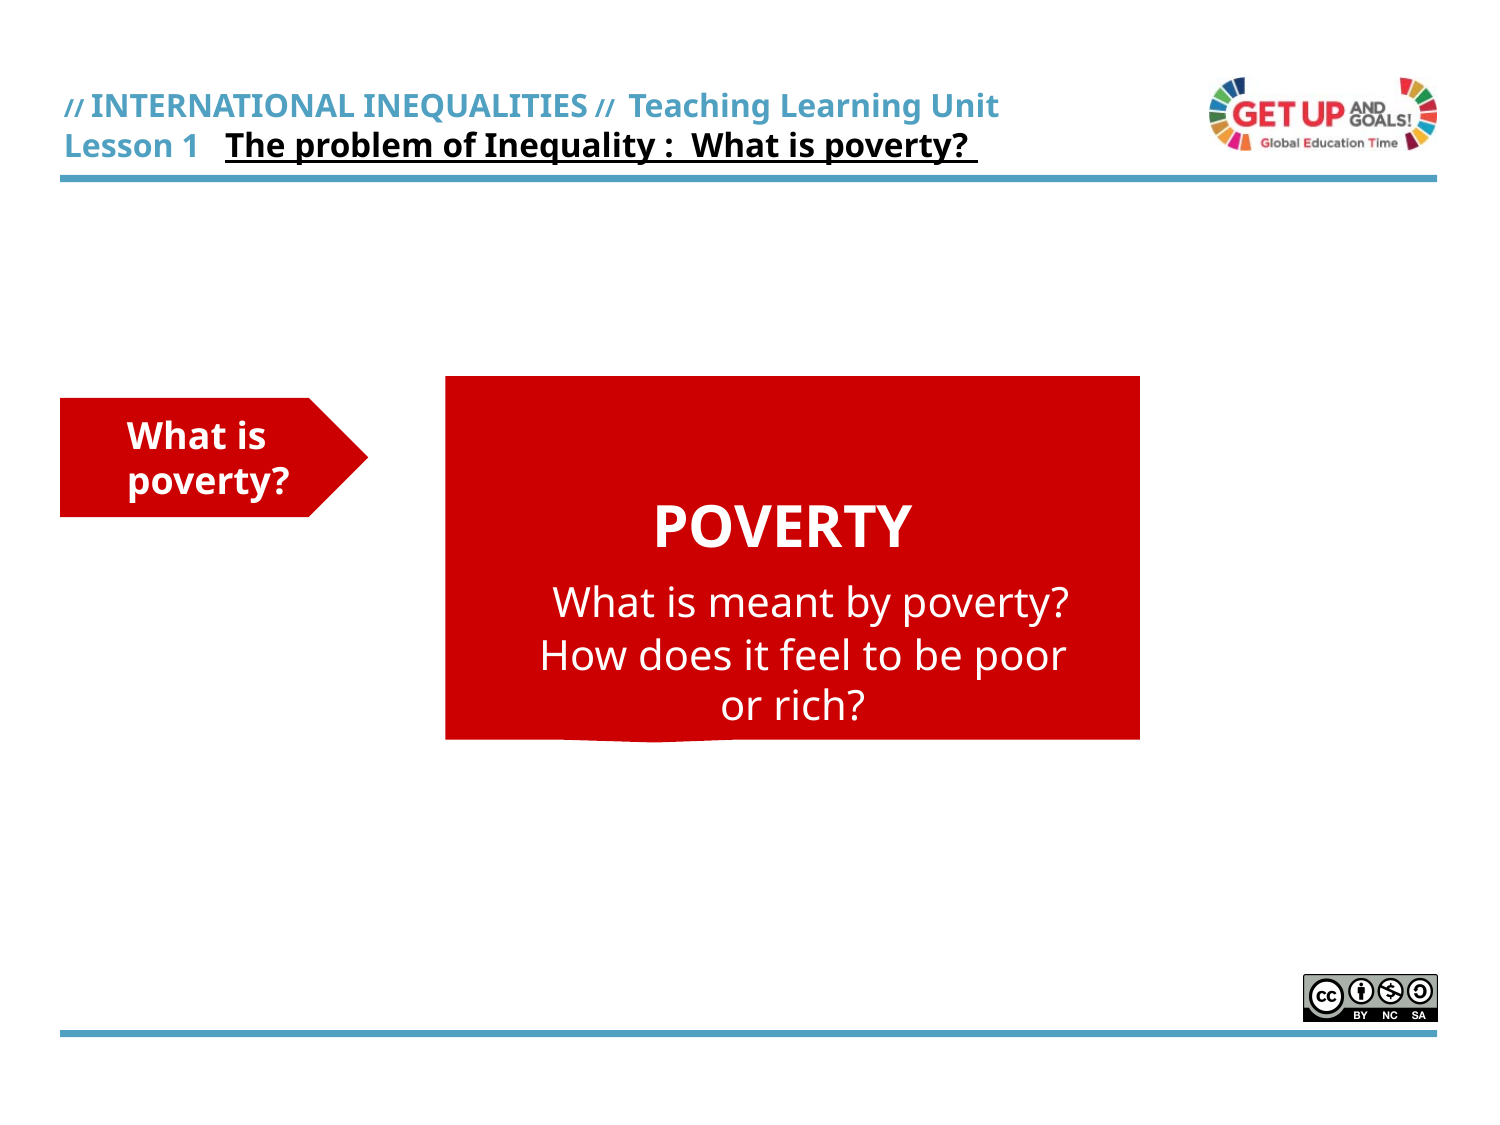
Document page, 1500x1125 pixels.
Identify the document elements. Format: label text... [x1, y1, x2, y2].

picture [1209, 77, 1437, 152]
picture [1302, 974, 1438, 1022]
text_box [60, 174, 1438, 183]
text_box [60, 1030, 1438, 1038]
text_box What is poverty? [113, 399, 392, 519]
text_box POVERTY What is meant by poverty? How does it feel to be poor or rich? [501, 390, 1105, 630]
text_box // INTERNATIONAL INEQUALITIES // Teaching Learning Unit Lesson 1 The problem of Inequality : What is poverty? [51, 73, 1210, 164]
text_box [60, 397, 310, 518]
text_box [445, 376, 1140, 743]
